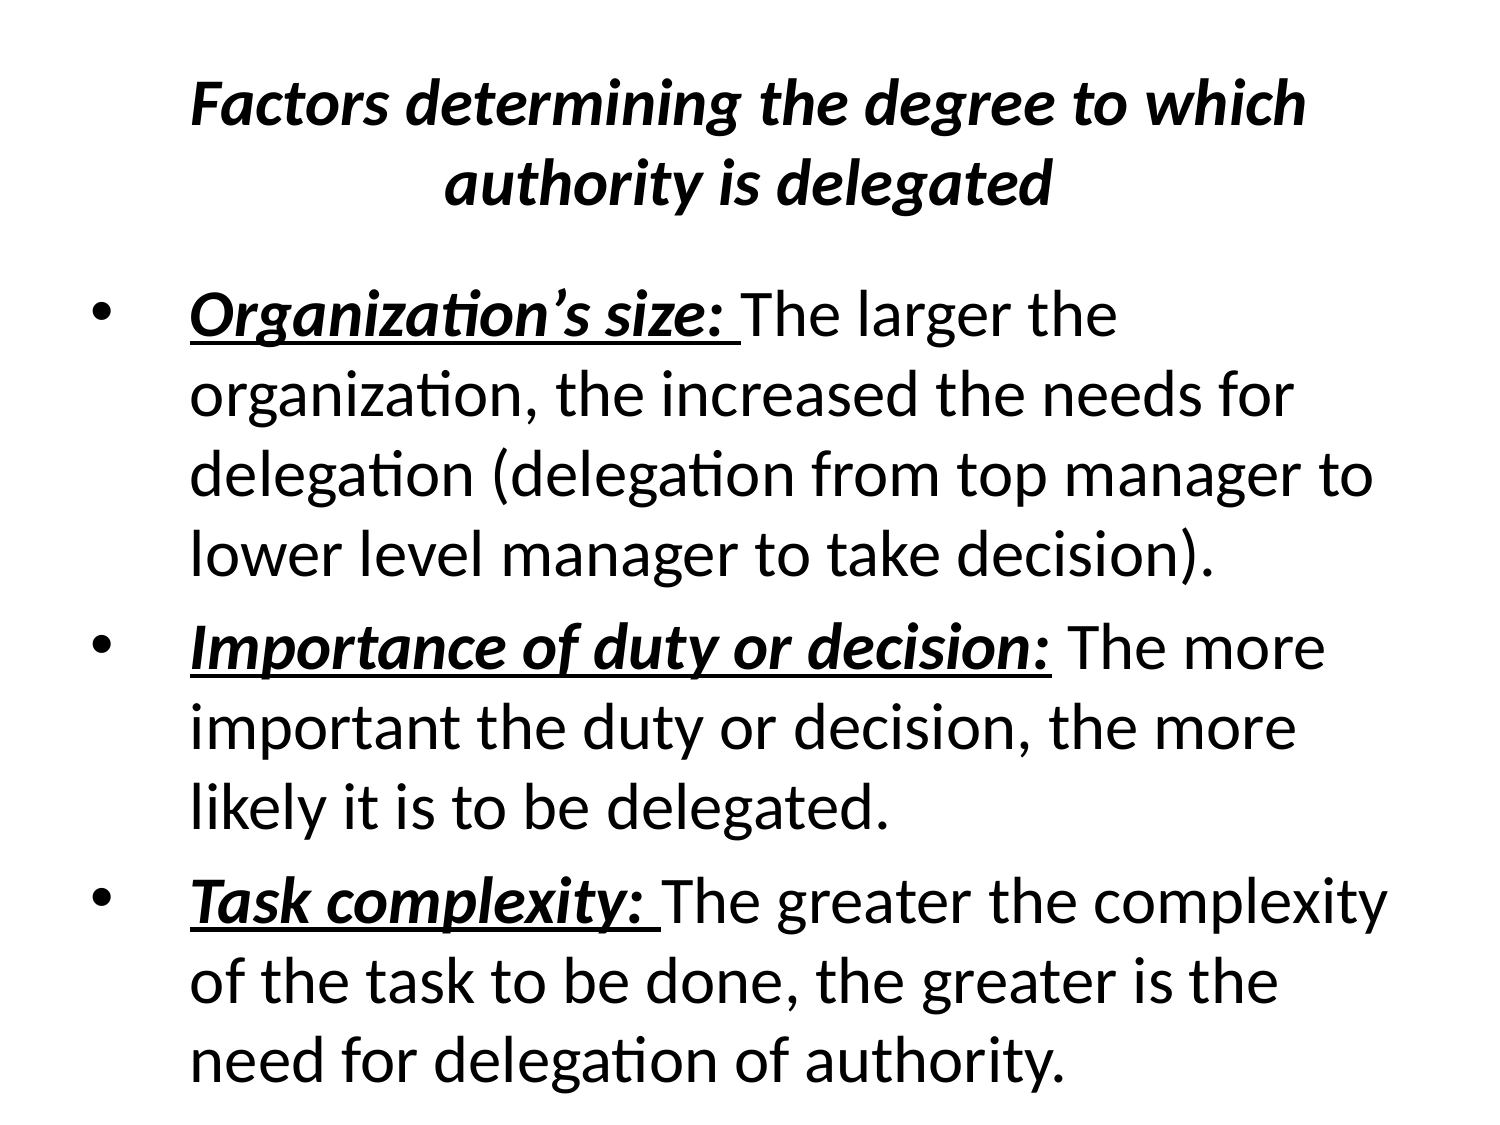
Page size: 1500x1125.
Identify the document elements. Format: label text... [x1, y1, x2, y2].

list Organization’s size: The larger the organization, the increased the needs for delegation (delegation from top manager to lower level manager to take decision). Importance of duty or decision: The more important the duty or decision, the more likely it is to be delegated. Task complexity: The greater the complexity of the task to be done, the greater is the need for delegation of authority. [74, 262, 1426, 1088]
title Factors determining the degree to which authority is delegated [74, 44, 1426, 233]
